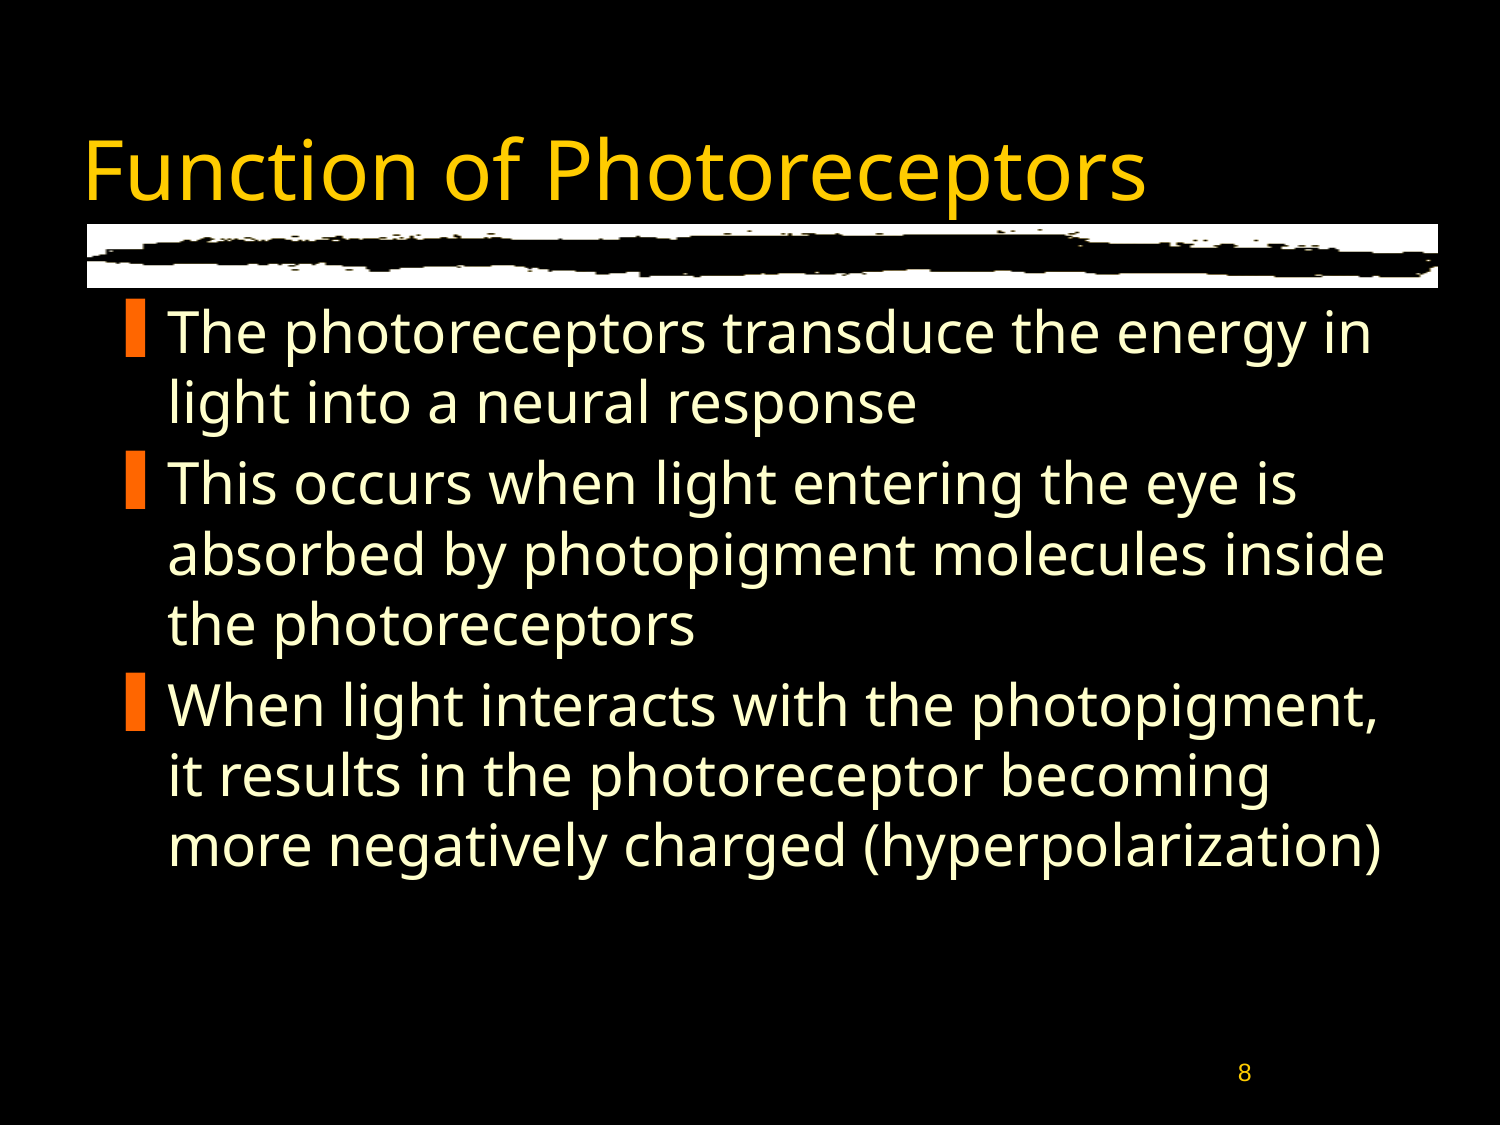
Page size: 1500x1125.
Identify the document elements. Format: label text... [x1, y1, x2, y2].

title Function of Photoreceptors [66, 37, 1342, 226]
list The photoreceptors transduce the energy in light into a neural response This occurs when light entering the eye is absorbed by photopigment molecules inside the photoreceptors When light interacts with the photopigment, it results in the photoreceptor becoming more negatively charged (hyperpolarization) [95, 287, 1438, 973]
